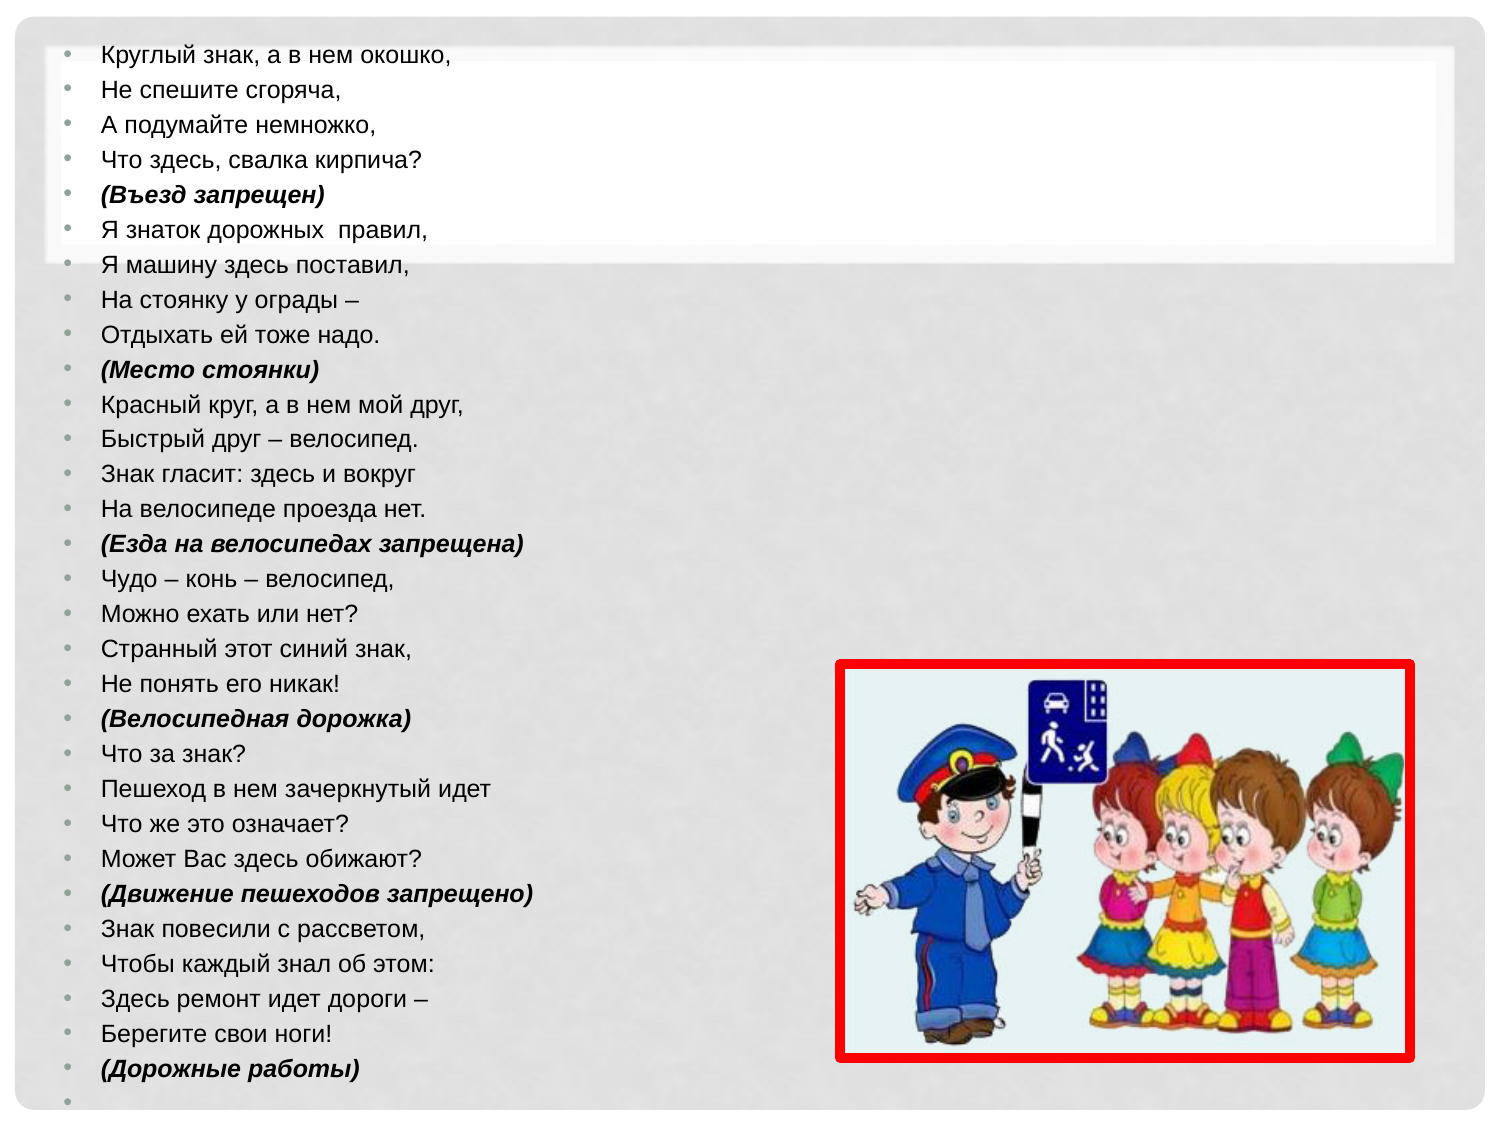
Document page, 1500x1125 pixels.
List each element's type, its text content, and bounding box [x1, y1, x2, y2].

picture [844, 668, 1406, 1054]
list Круглый знак, а в нем окошко, Не спешите сгоряча, А подумайте немножко, Что здесь, свалка кирпича? (Въезд запрещен) Я знаток дорожных правил, Я машину здесь поставил, На стоянку у ограды – Отдыхать ей тоже надо. (Место стоянки) Красный круг, а в нем мой друг, Быстрый друг – велосипед. Знак гласит: здесь и вокруг На велосипеде проезда нет. (Езда на велосипедах запрещена) Чудо – конь – велосипед, Можно ехать или нет? Странный этот синий знак, Не понять его никак! (Велосипедная дорожка) Что за знак? Пешеход в нем зачеркнутый идет Что же это означает? Может Вас здесь обижают? (Движение пешеходов запрещено) Знак повесили с рассветом, Чтобы каждый знал об этом: Здесь ремонт идет дороги – Берегите свои ноги! (Дорожные работы) Посреди дороги дети, Мы всегда за них в ответе. Чтоб не плакал их родитель, Будь внимательней, водитель! (Знак «Дети») Если нужно вам лечиться, Знак подскажет, где больница. Сто серьезных докторов Там вам скажут: «Будь здоров!» (Больница) Коли вам нужна еда, То пожалуйста сюда. Эй, шофер, внимание! Скоро пункт питания! (Знак «Пункт питания») [29, 30, 1471, 1094]
